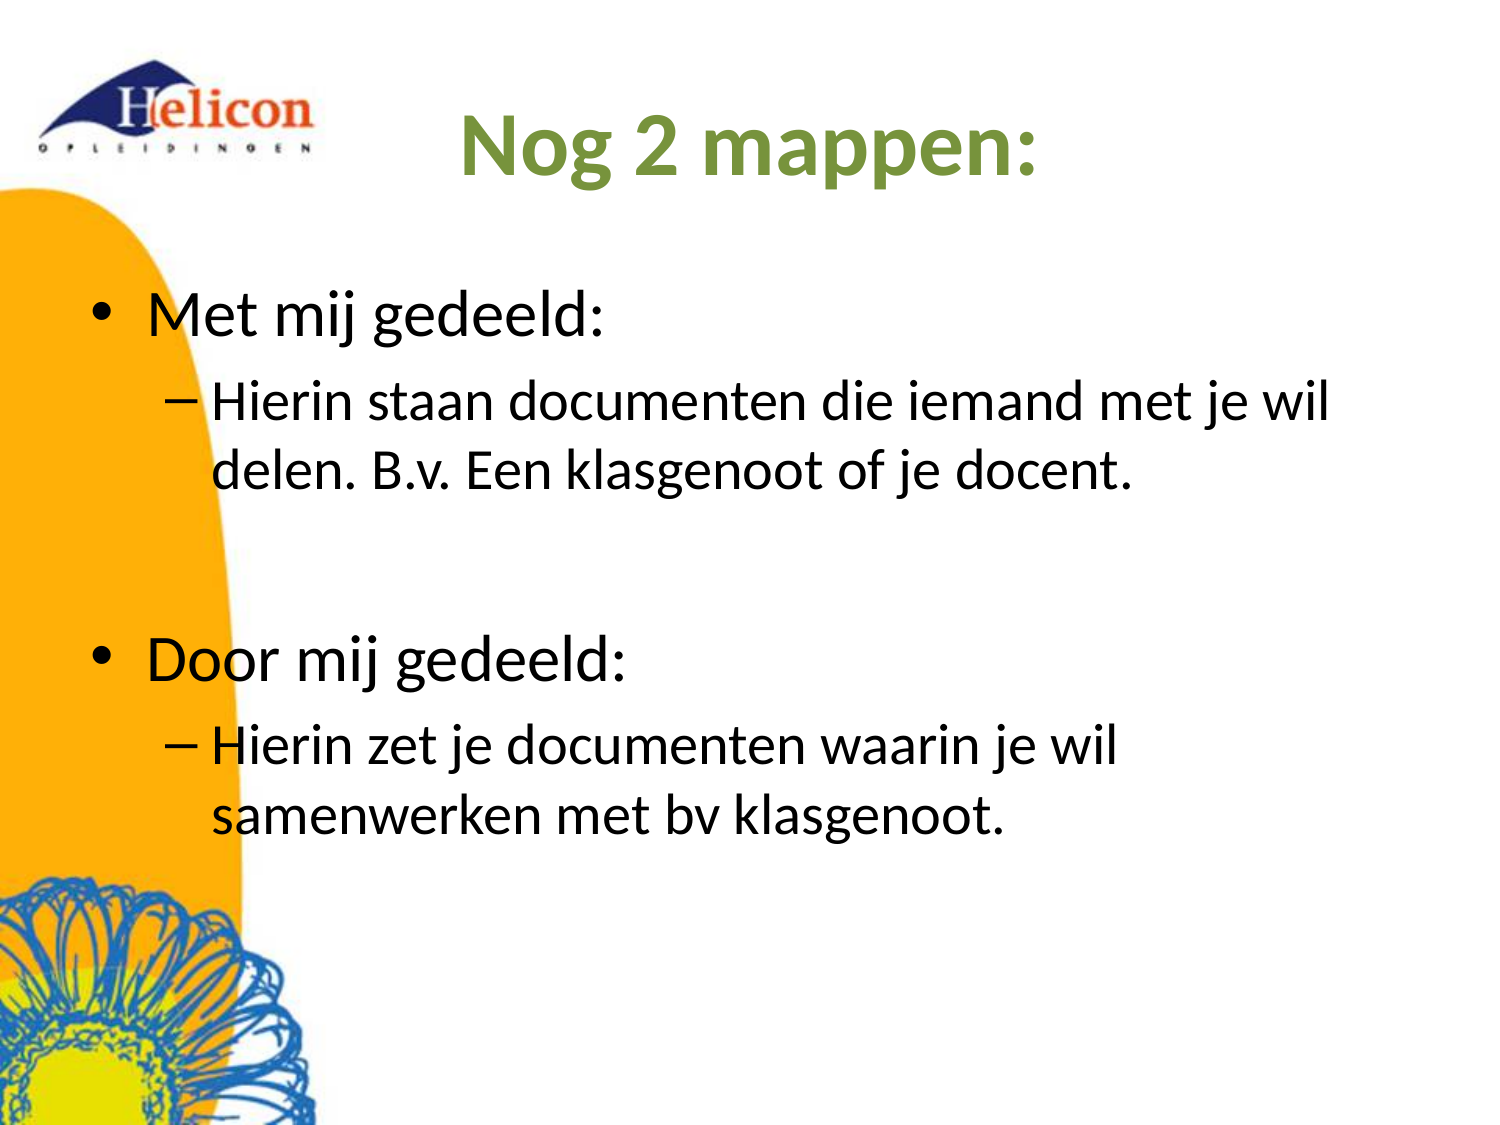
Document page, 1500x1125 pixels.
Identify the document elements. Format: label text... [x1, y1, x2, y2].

picture [0, 0, 1500, 1125]
title Nog 2 mappen: [75, 45, 1425, 233]
list Met mij gedeeld: Hierin staan documenten die iemand met je wil delen. B.v. Een klasgenoot of je docent. Door mij gedeeld: Hierin zet je documenten waarin je wil samenwerken met bv klasgenoot. [75, 262, 1425, 1005]
